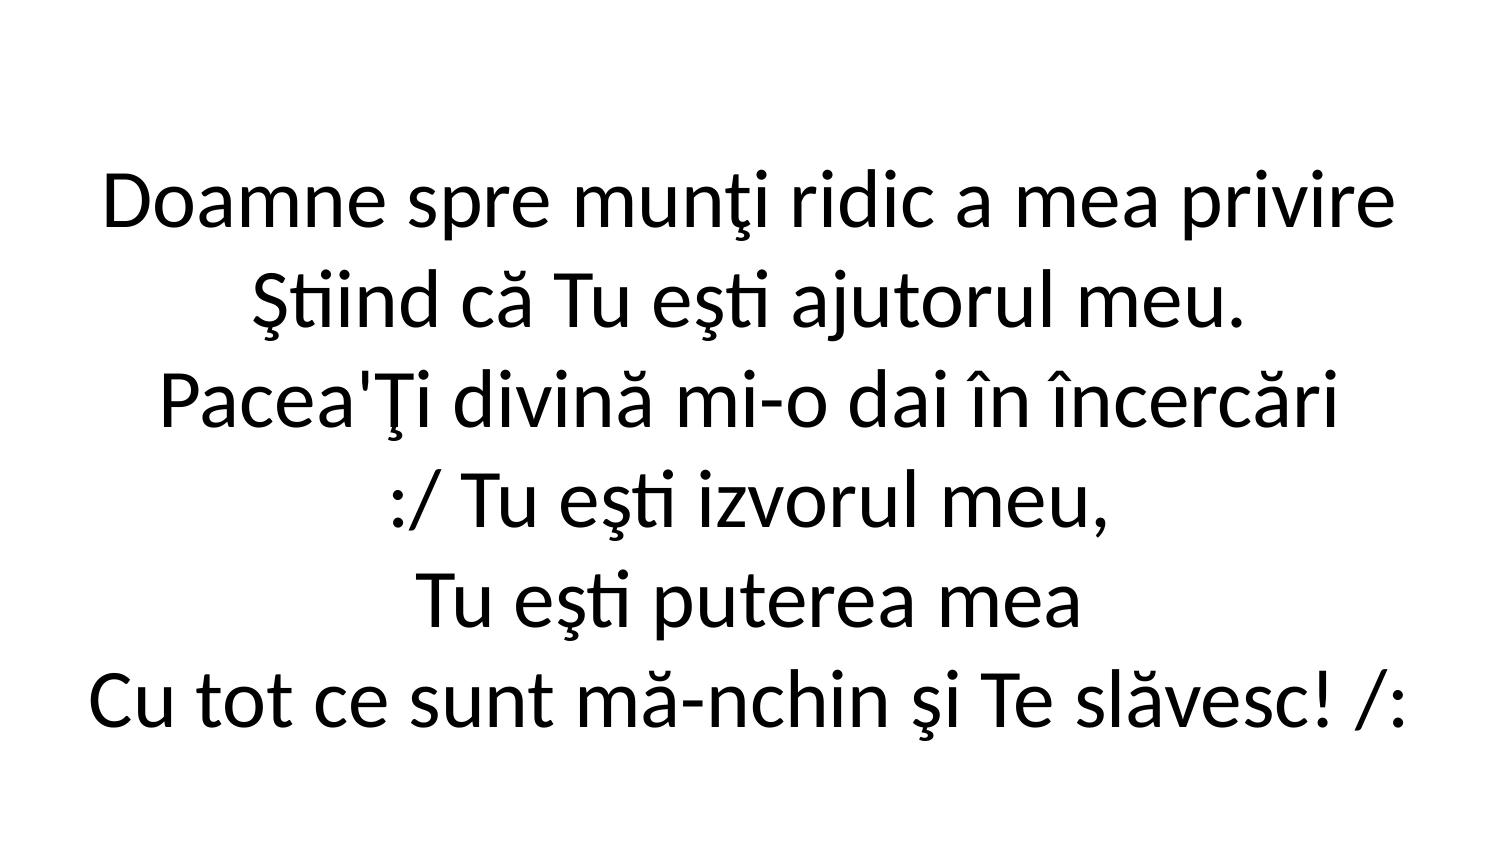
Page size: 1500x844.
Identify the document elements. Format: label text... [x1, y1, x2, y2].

text_box Doamne spre munţi ridic a mea privire Ştiind că Tu eşti ajutorul meu. Pacea'Ţi divină mi-o dai în încercări :/ Tu eşti izvorul meu, Tu eşti puterea mea Cu tot ce sunt mă-nchin şi Te slăvesc! /: [73, 92, 1426, 752]
